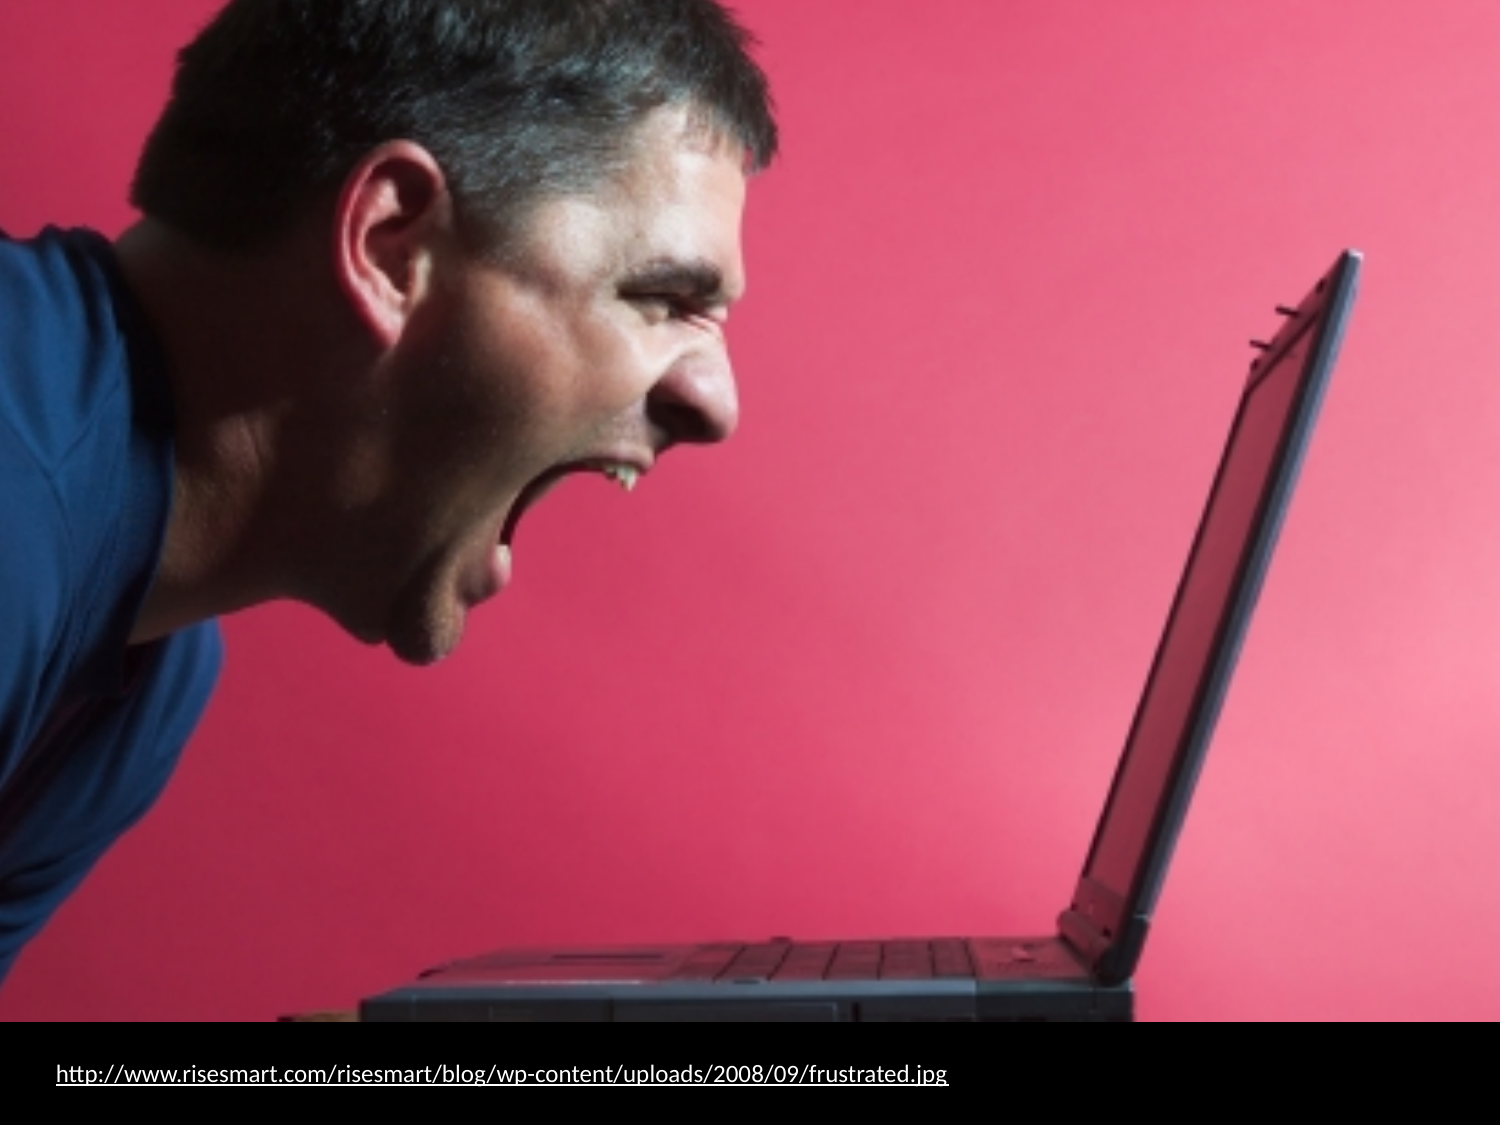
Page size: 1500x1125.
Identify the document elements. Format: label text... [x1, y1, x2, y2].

picture [0, 0, 1500, 1023]
text_box http://www.risesmart.com/risesmart/blog/wp-content/uploads/2008/09/frustrated.jpg [40, 1050, 970, 1095]
